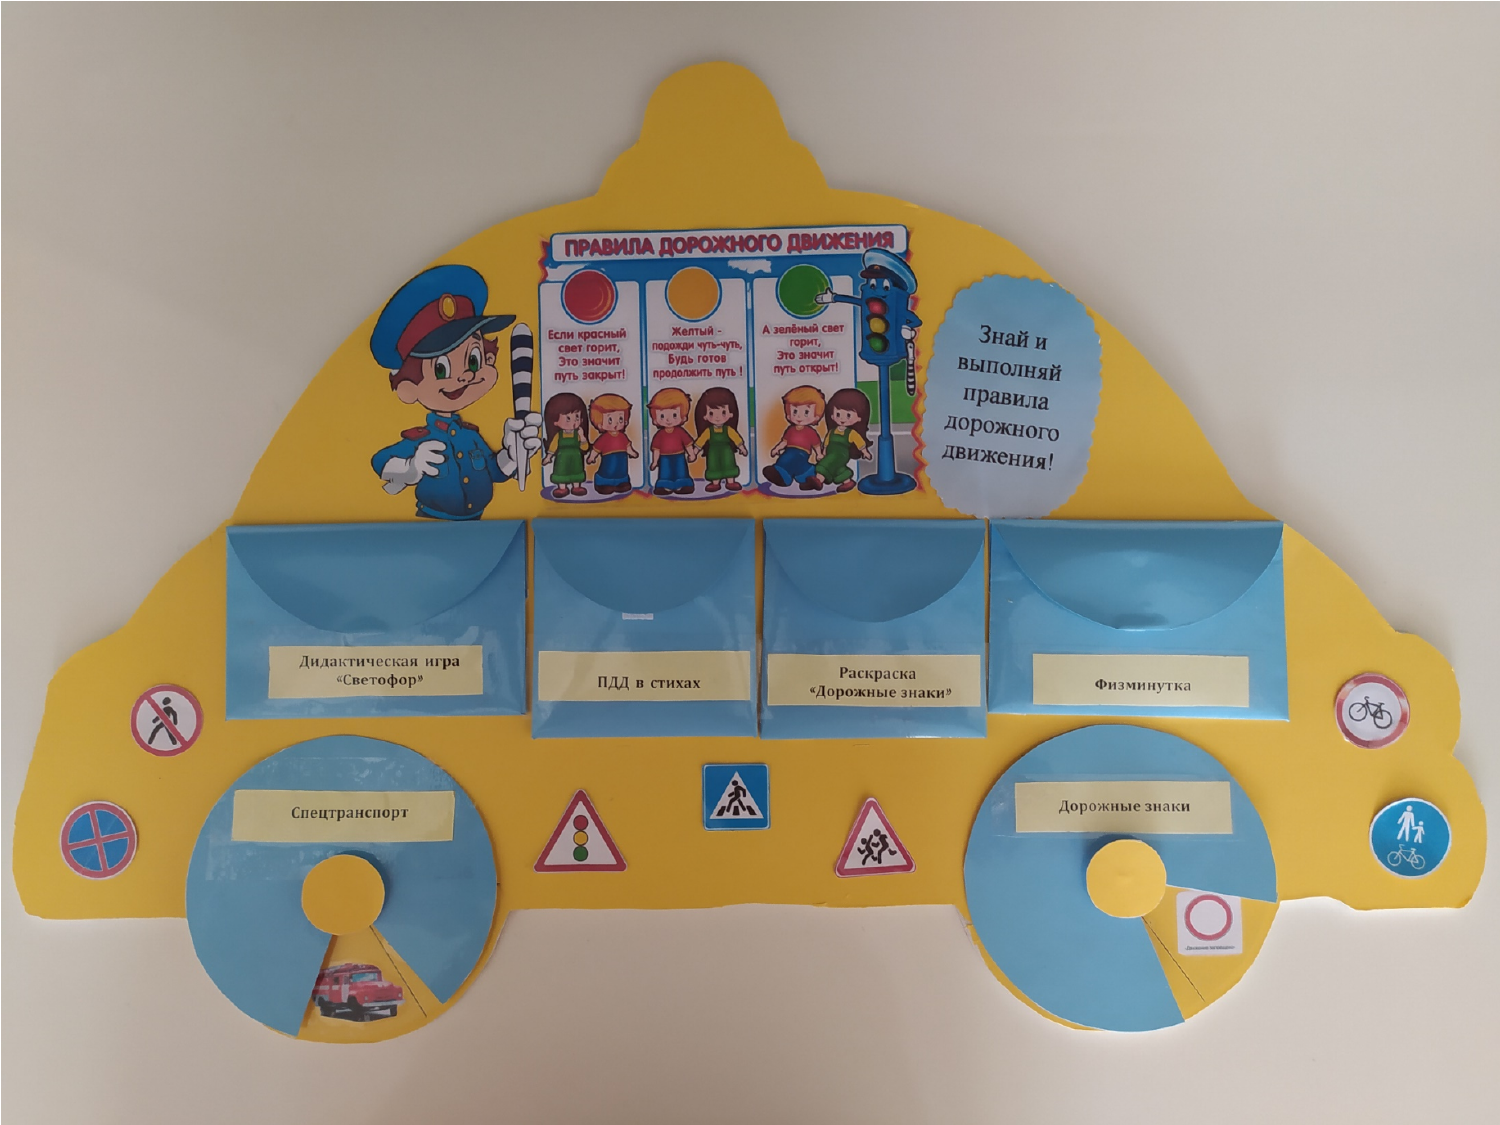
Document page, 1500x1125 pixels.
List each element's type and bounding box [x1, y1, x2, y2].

list [0, 0, 1500, 1125]
